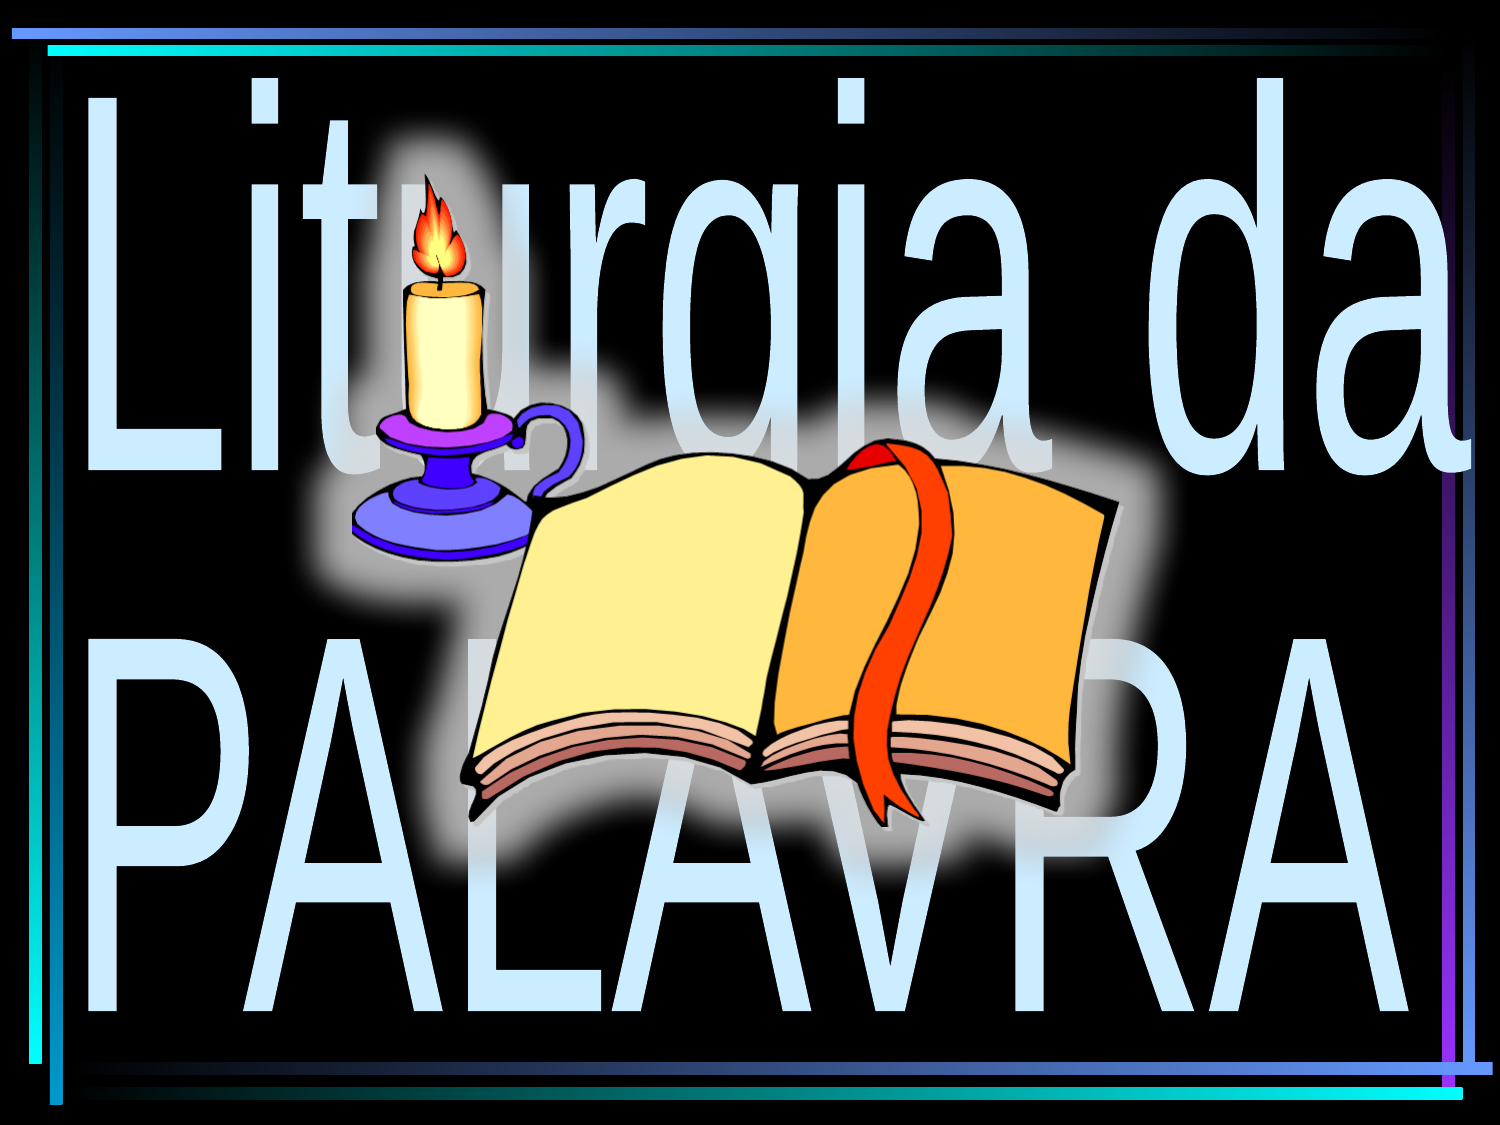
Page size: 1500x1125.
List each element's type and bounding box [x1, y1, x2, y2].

picture [352, 160, 1132, 828]
